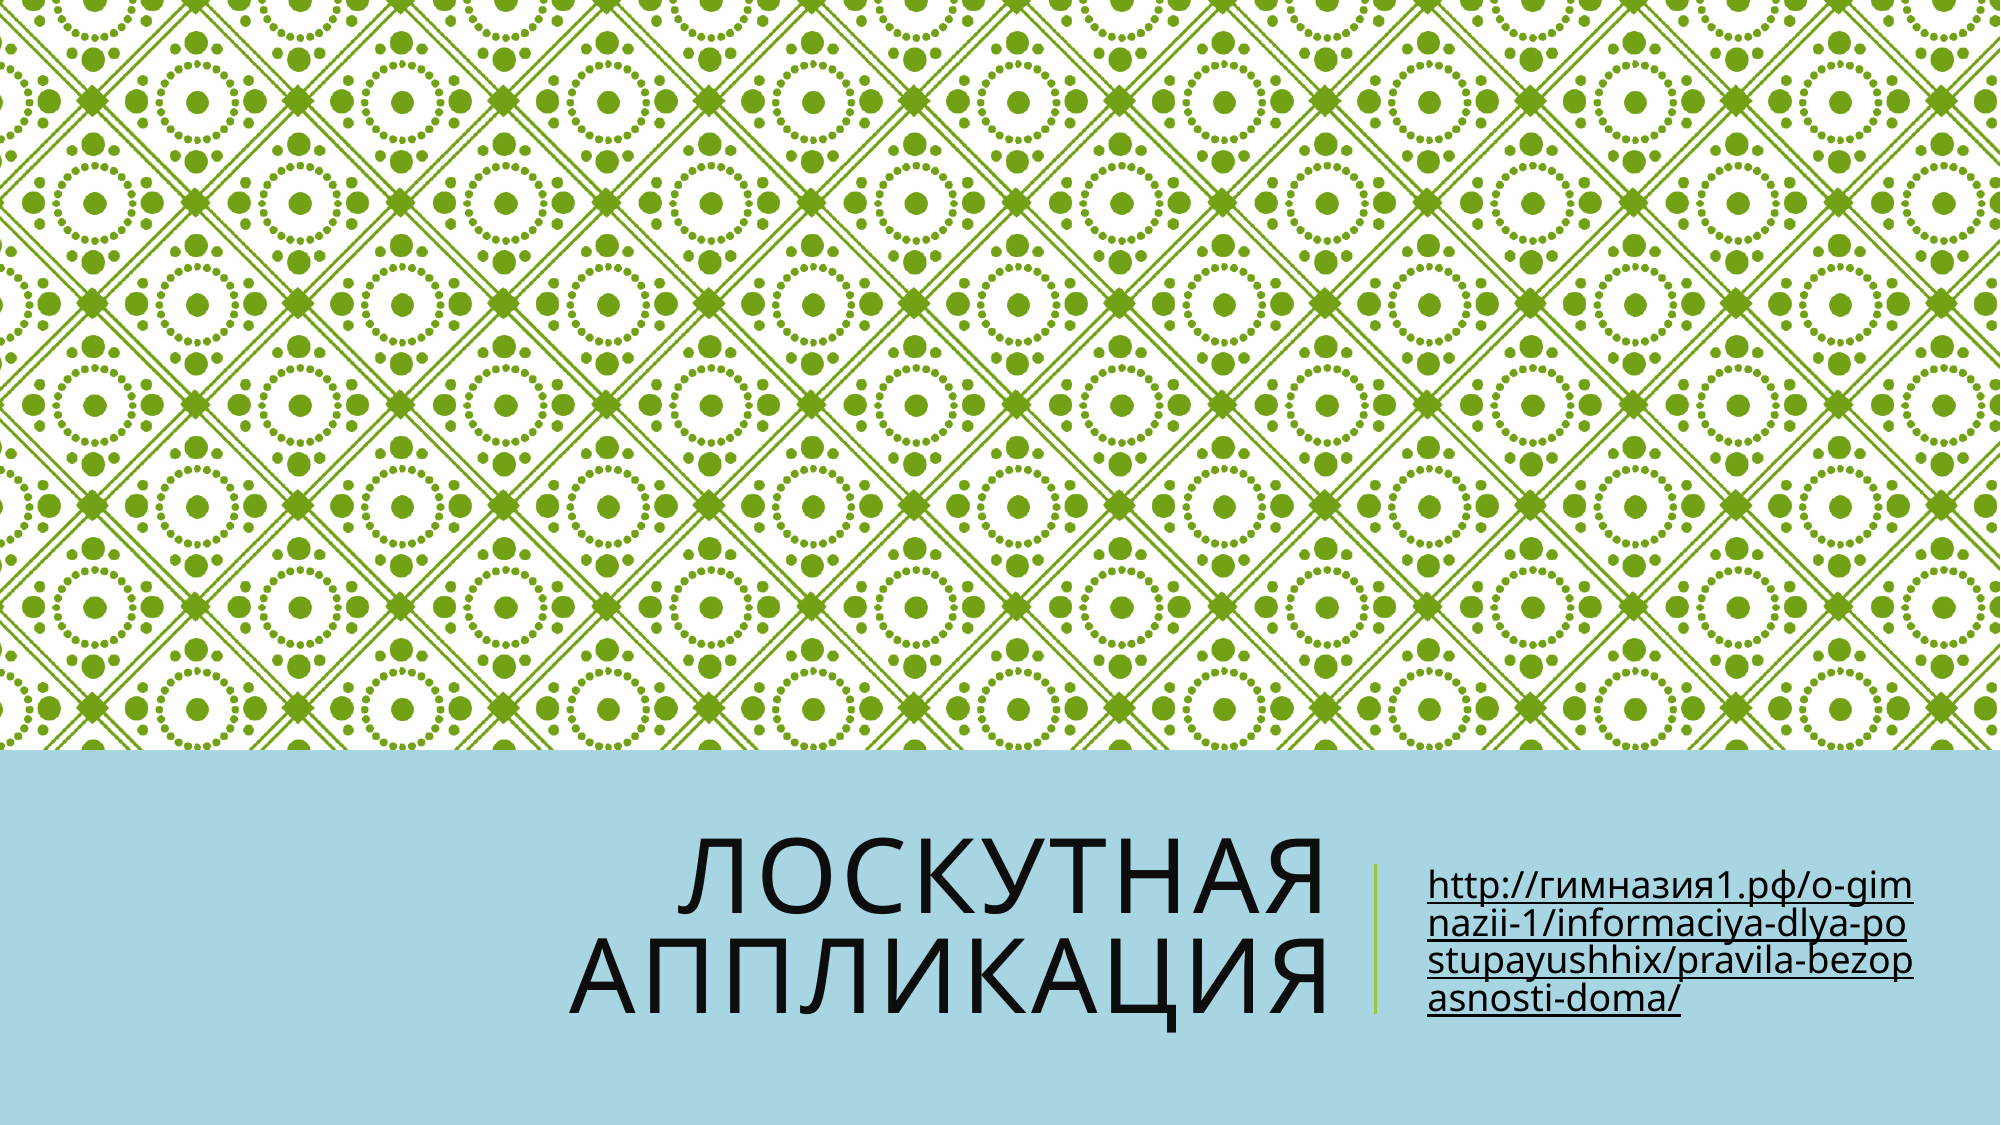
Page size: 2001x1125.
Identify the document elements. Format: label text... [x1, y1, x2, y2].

title Лоскутная аппликация [75, 813, 1350, 1054]
subtitle http://гимназия1.рф/o-gimnazii-1/informaciya-dlya-postupayushhix/pravila-bezopasnosti-doma/ [1412, 813, 1938, 1054]
